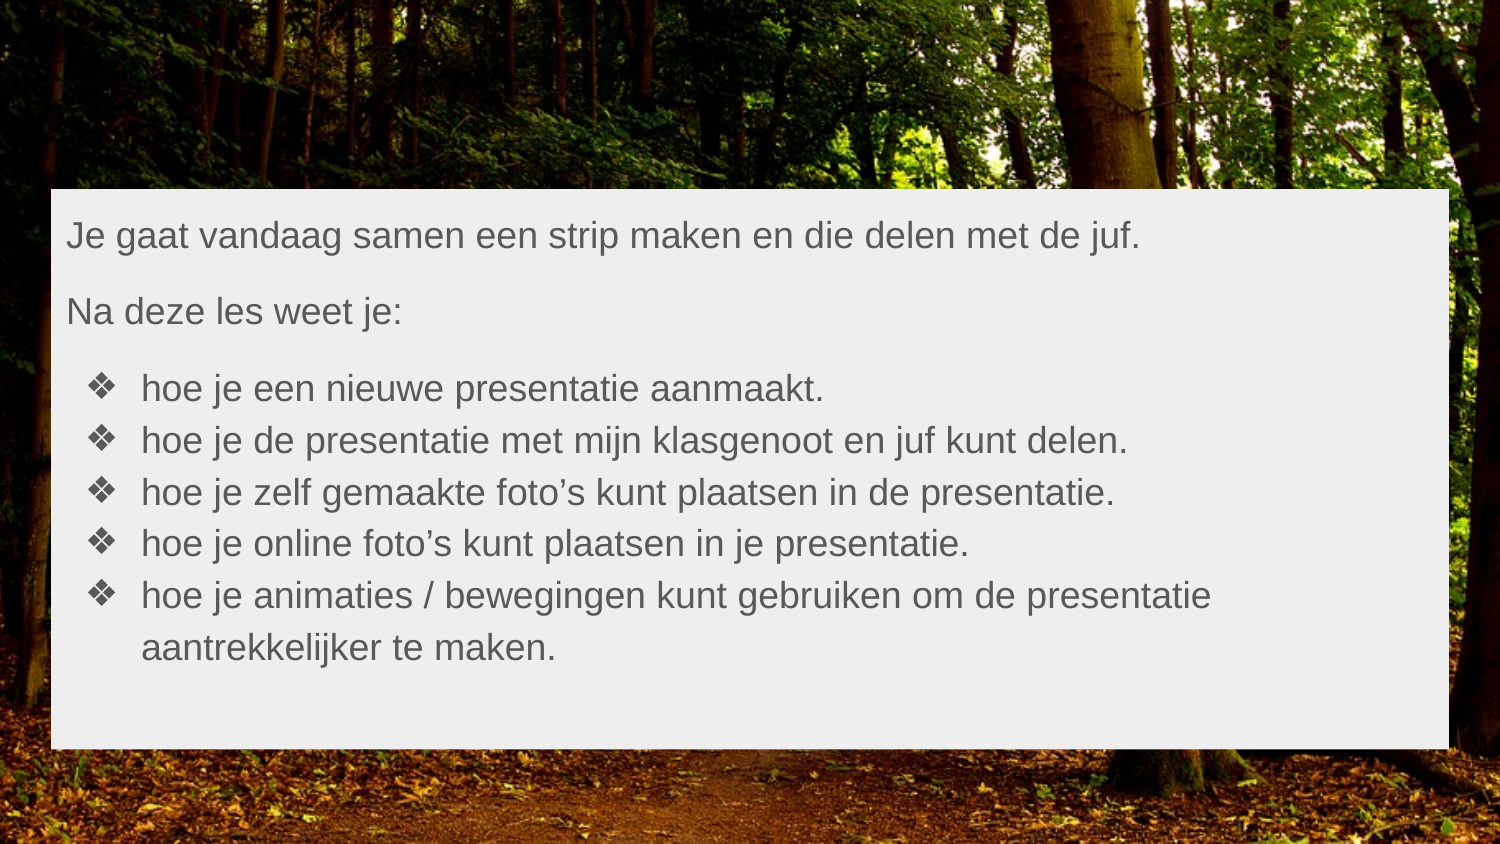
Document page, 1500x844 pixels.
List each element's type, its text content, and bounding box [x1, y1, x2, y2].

picture [0, 0, 1500, 844]
list Je gaat vandaag samen een strip maken en die delen met de juf. Na deze les weet je: hoe je een nieuwe presentatie aanmaakt. hoe je de presentatie met mijn klasgenoot en juf kunt delen. hoe je zelf gemaakte foto’s kunt plaatsen in de presentatie. hoe je online foto’s kunt plaatsen in je presentatie. hoe je animaties / bewegingen kunt gebruiken om de presentatie aantrekkelijker te maken. [51, 189, 1449, 750]
